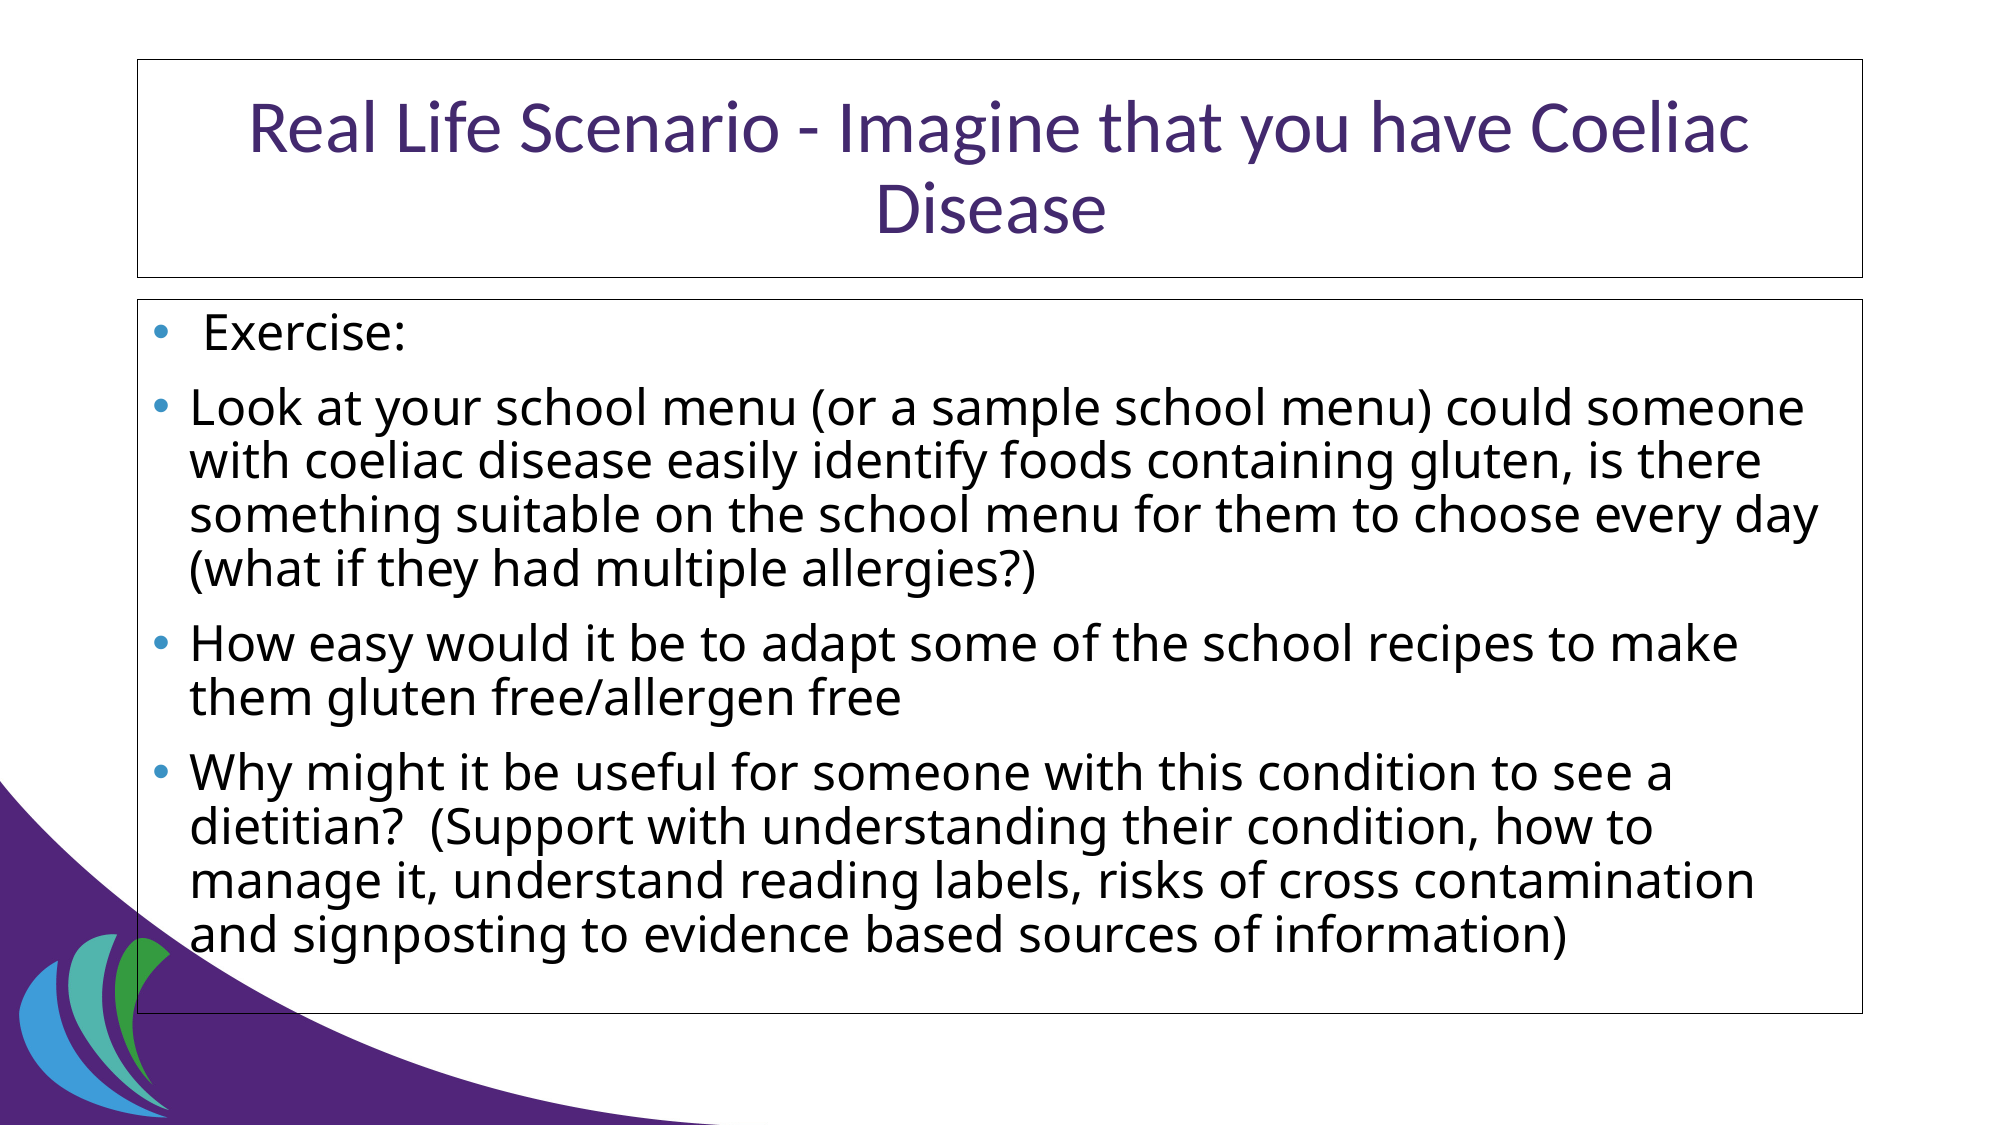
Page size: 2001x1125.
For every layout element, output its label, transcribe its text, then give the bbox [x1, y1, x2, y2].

title Real Life Scenario - Imagine that you have Coeliac Disease [137, 59, 1863, 278]
picture [0, 1, 2000, 1125]
list Exercise: Look at your school menu (or a sample school menu) could someone with coeliac disease easily identify foods containing gluten, is there something suitable on the school menu for them to choose every day (what if they had multiple allergies?) How easy would it be to adapt some of the school recipes to make them gluten free/allergen free Why might it be useful for someone with this condition to see a dietitian? (Support with understanding their condition, how to manage it, understand reading labels, risks of cross contamination and signposting to evidence based sources of information) [137, 299, 1863, 1014]
